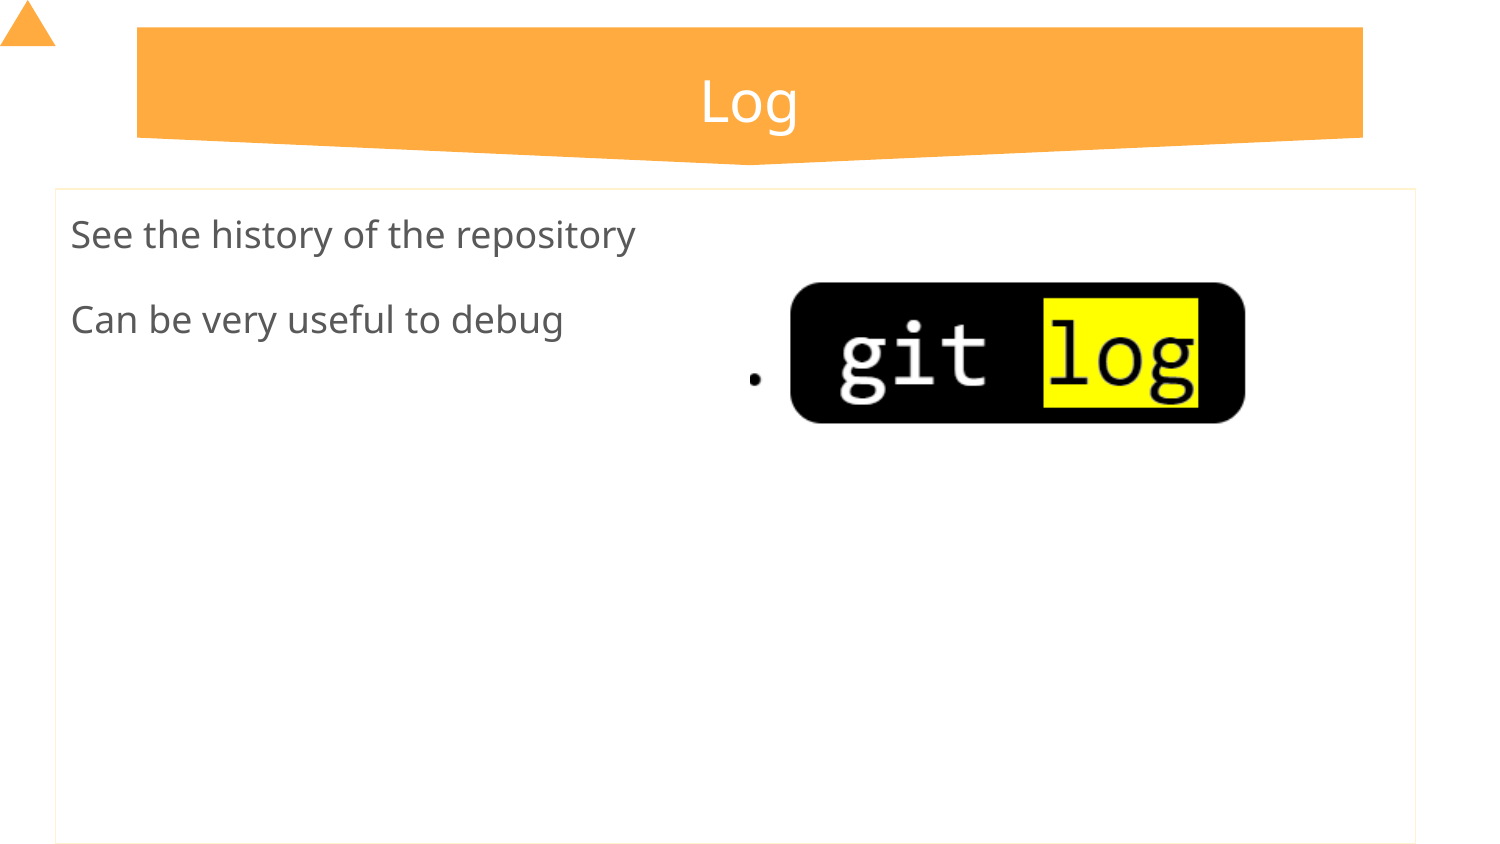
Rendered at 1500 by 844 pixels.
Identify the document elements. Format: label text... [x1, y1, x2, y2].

text_box [279, 144, 1221, 166]
title Log [51, 49, 1449, 144]
list See the history of the repository Can be very useful to debug [55, 189, 1416, 844]
text_box [137, 27, 1363, 49]
picture [749, 195, 1323, 467]
text_box [0, 0, 56, 47]
